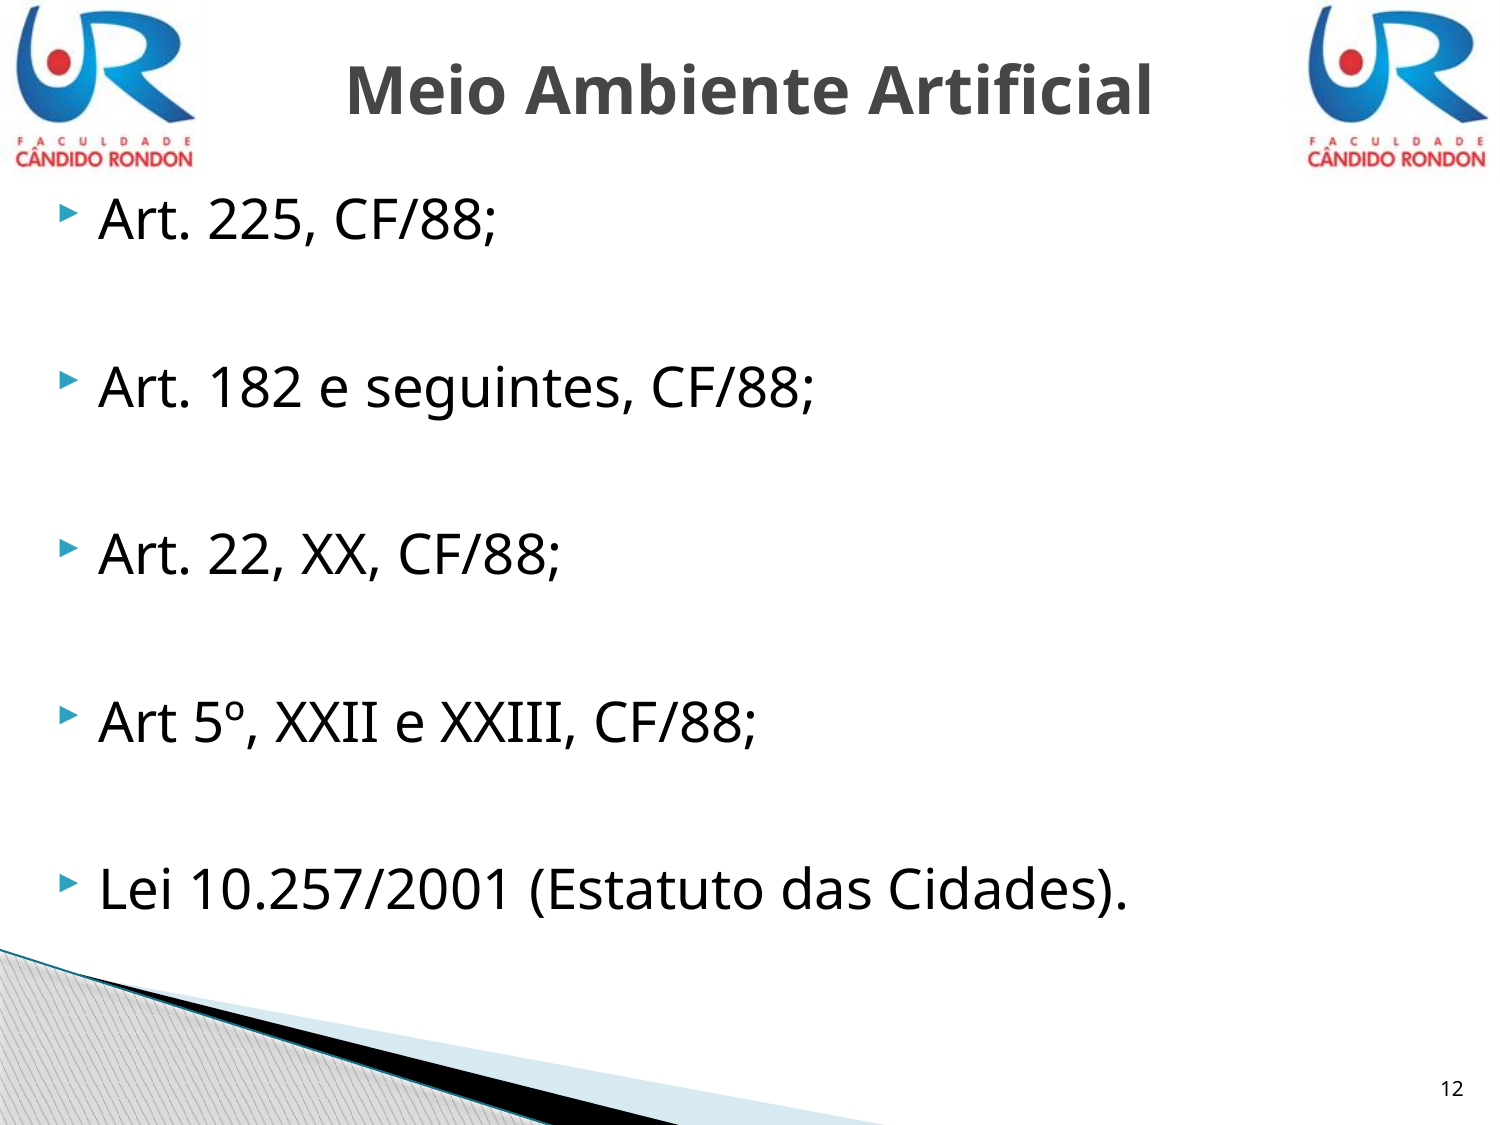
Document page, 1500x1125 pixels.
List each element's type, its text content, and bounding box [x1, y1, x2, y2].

list Art. 225, CF/88; Art. 182 e seguintes, CF/88; Art. 22, XX, CF/88; Art 5º, XXII e XXIII, CF/88; Lei 10.257/2001 (Estatuto das Cidades). [23, 175, 1477, 1102]
text_box Meio Ambiente Artificial [213, 35, 1286, 141]
slide_number 12 [1418, 1051, 1479, 1112]
picture [0, 0, 208, 183]
picture [1292, 0, 1500, 183]
